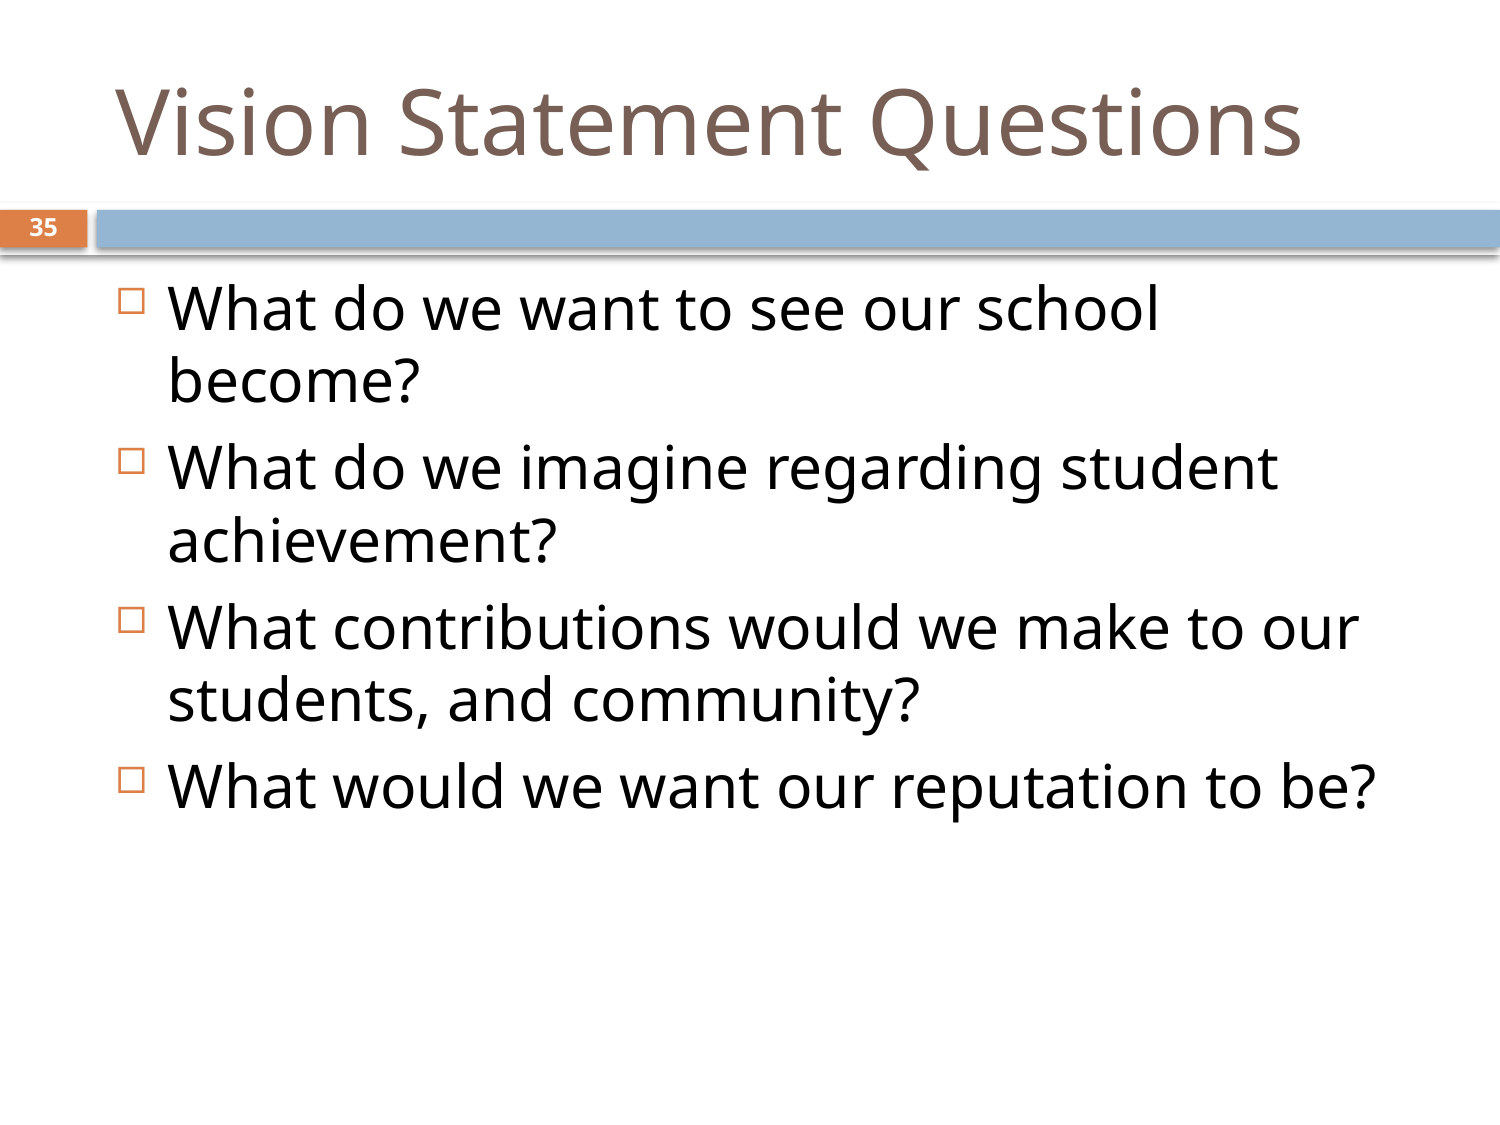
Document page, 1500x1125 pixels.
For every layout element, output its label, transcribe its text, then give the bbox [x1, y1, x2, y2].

slide_number 35 [0, 208, 88, 249]
title Vision Statement Questions [100, 37, 1439, 201]
list What do we want to see our school become? What do we imagine regarding student achievement? What contributions would we make to our students, and community? What would we want our reputation to be? [100, 262, 1439, 1001]
